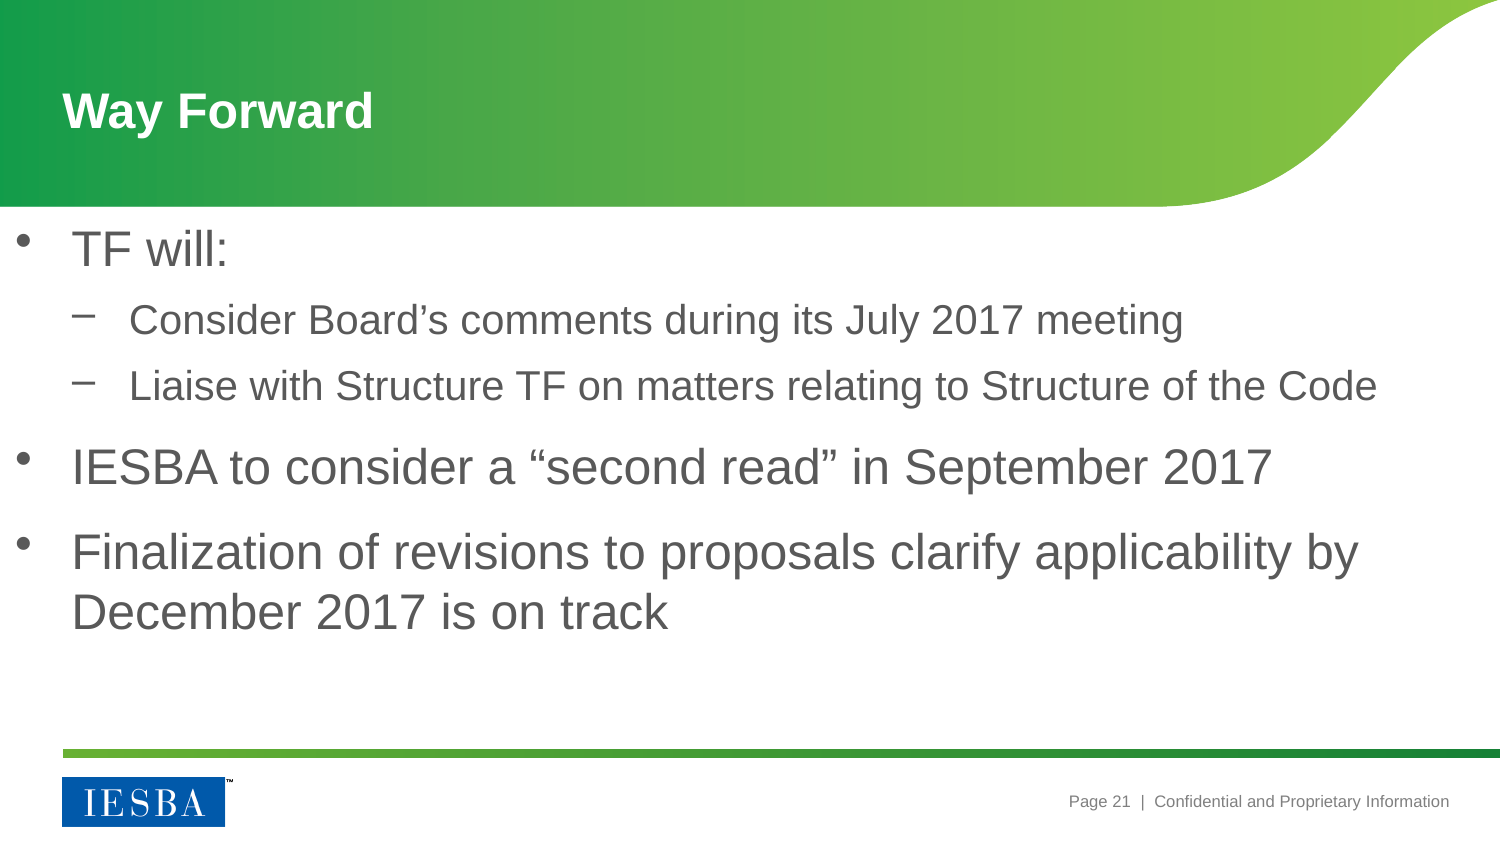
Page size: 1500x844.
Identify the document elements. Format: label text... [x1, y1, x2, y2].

title Way Forward [62, 75, 1300, 142]
picture [0, 0, 1500, 207]
list TF will: Consider Board’s comments during its July 2017 meeting Liaise with Structure TF on matters relating to Structure of the Code IESBA to consider a “second read” in September 2017 Finalization of revisions to proposals clarify applicability by December 2017 is on track [0, 209, 1500, 747]
picture [62, 777, 233, 827]
